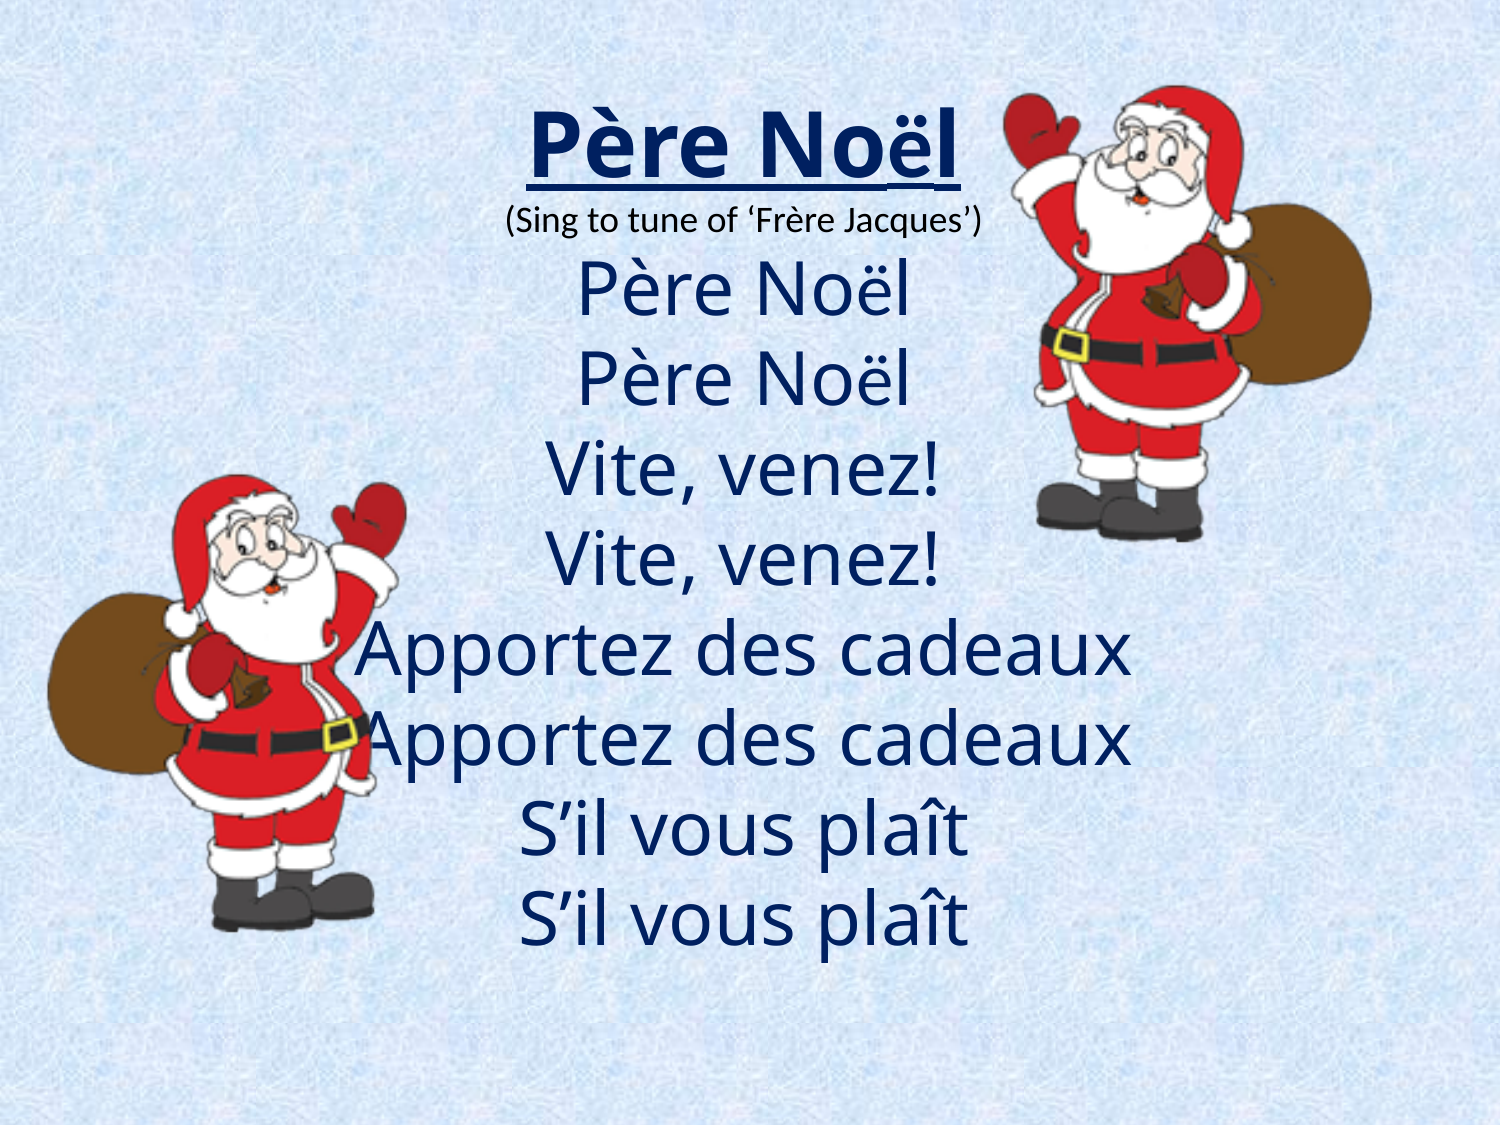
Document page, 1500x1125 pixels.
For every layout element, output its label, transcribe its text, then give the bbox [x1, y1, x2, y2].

picture [0, 0, 1500, 1125]
text_box Père Noёl (Sing to tune of ‘Frère Jacques’) Père Noёl Père Noёl Vite, venez! Vite, venez! Apportez des cadeaux Apportez des cadeaux S’il vous plaît S’il vous plaît [100, 78, 1388, 1103]
